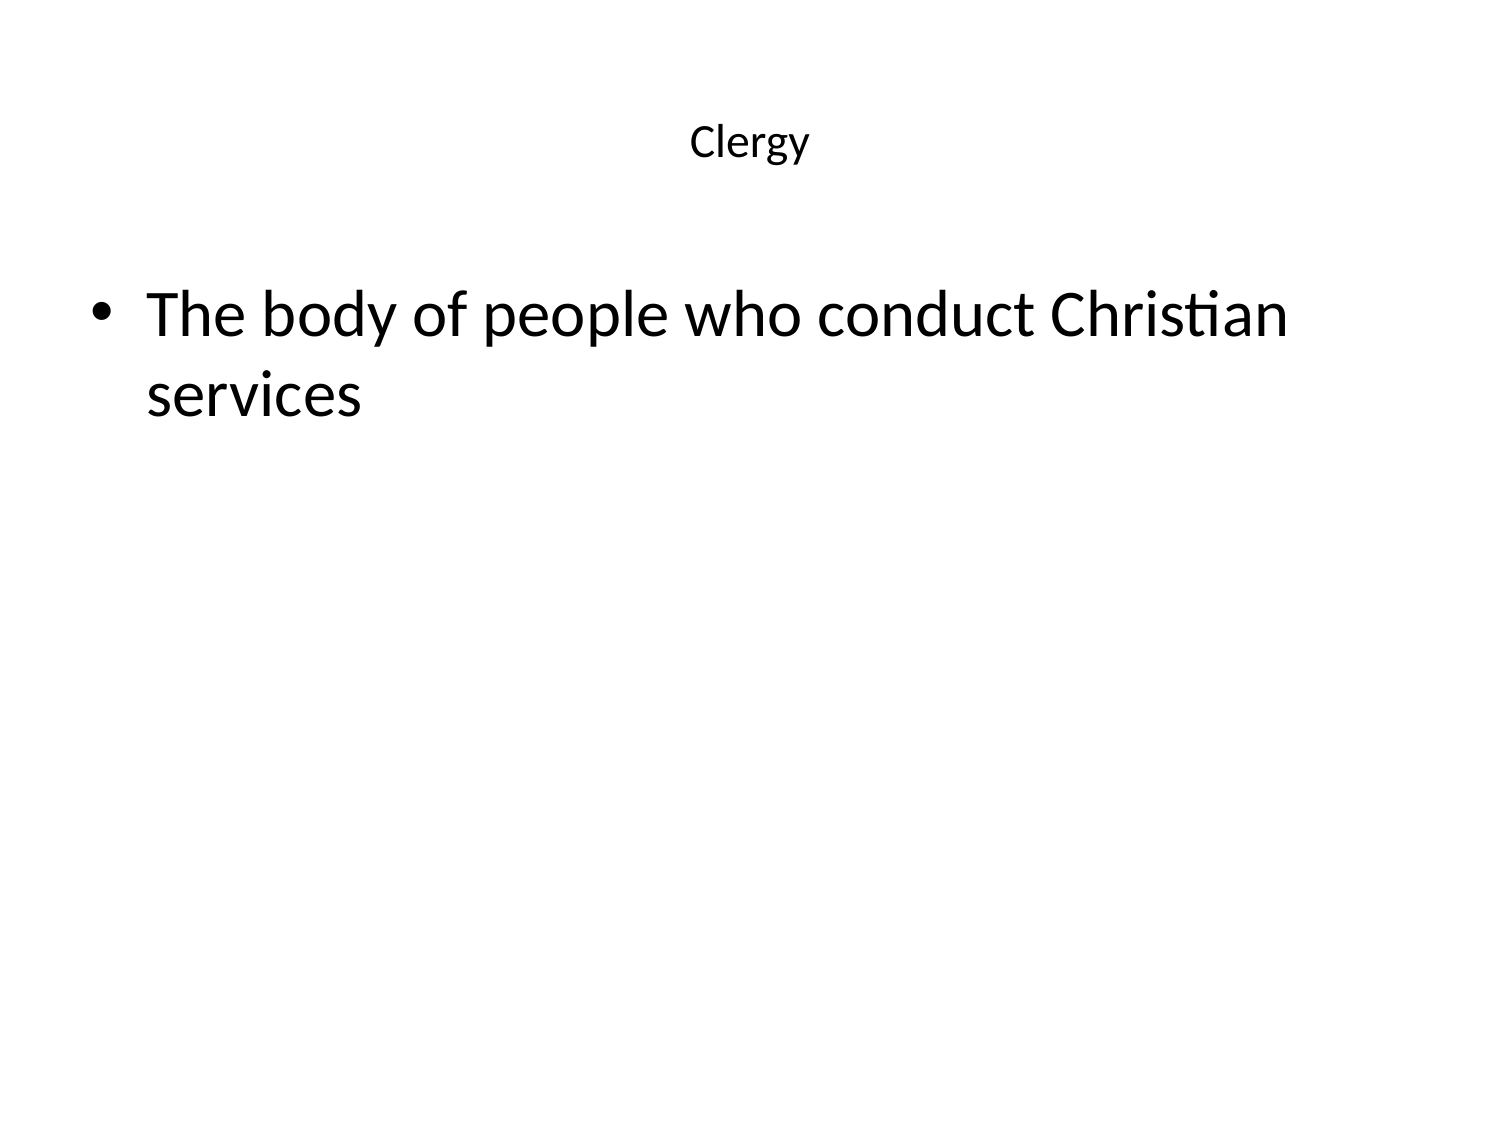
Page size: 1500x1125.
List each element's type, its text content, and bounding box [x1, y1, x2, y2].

title Clergy [75, 45, 1425, 233]
list The body of people who conduct Christian services [75, 262, 1425, 1005]
